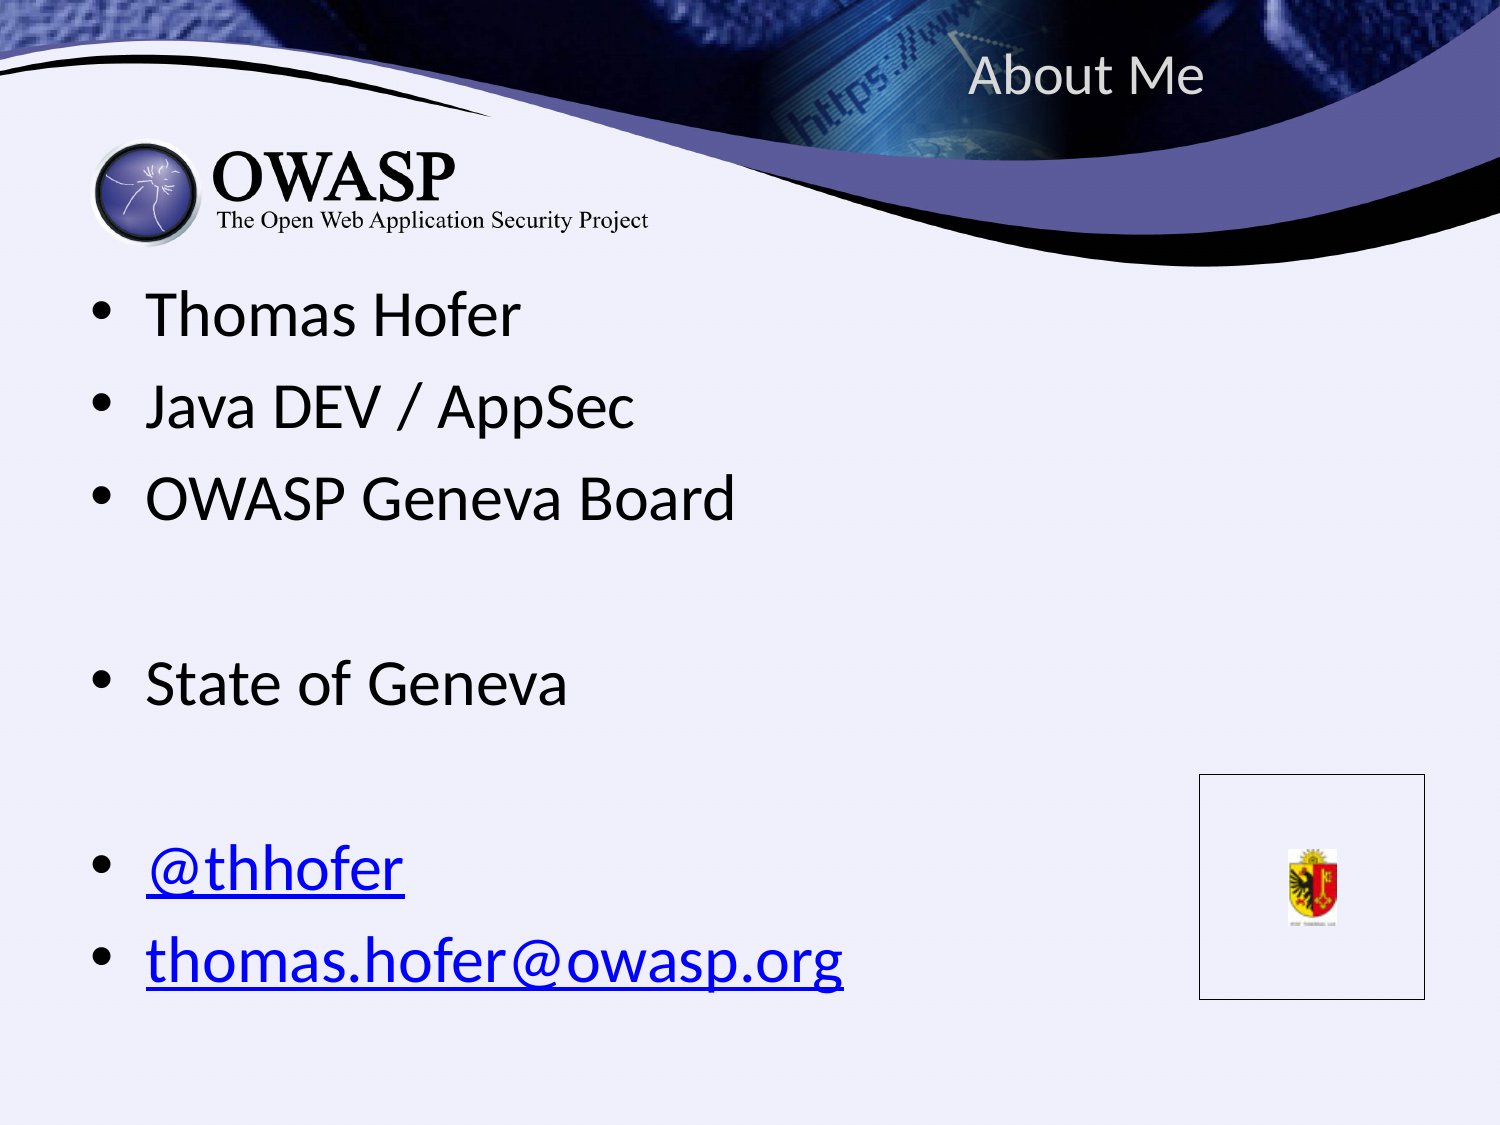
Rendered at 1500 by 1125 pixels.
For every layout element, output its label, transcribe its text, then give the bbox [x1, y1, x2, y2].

title About Me [699, 12, 1475, 130]
list Thomas Hofer Java DEV / AppSec OWASP Geneva Board State of Geneva @thhofer thomas.hofer@owasp.org [75, 262, 1425, 1005]
picture [0, 0, 1500, 1125]
text_box [1199, 774, 1425, 1000]
